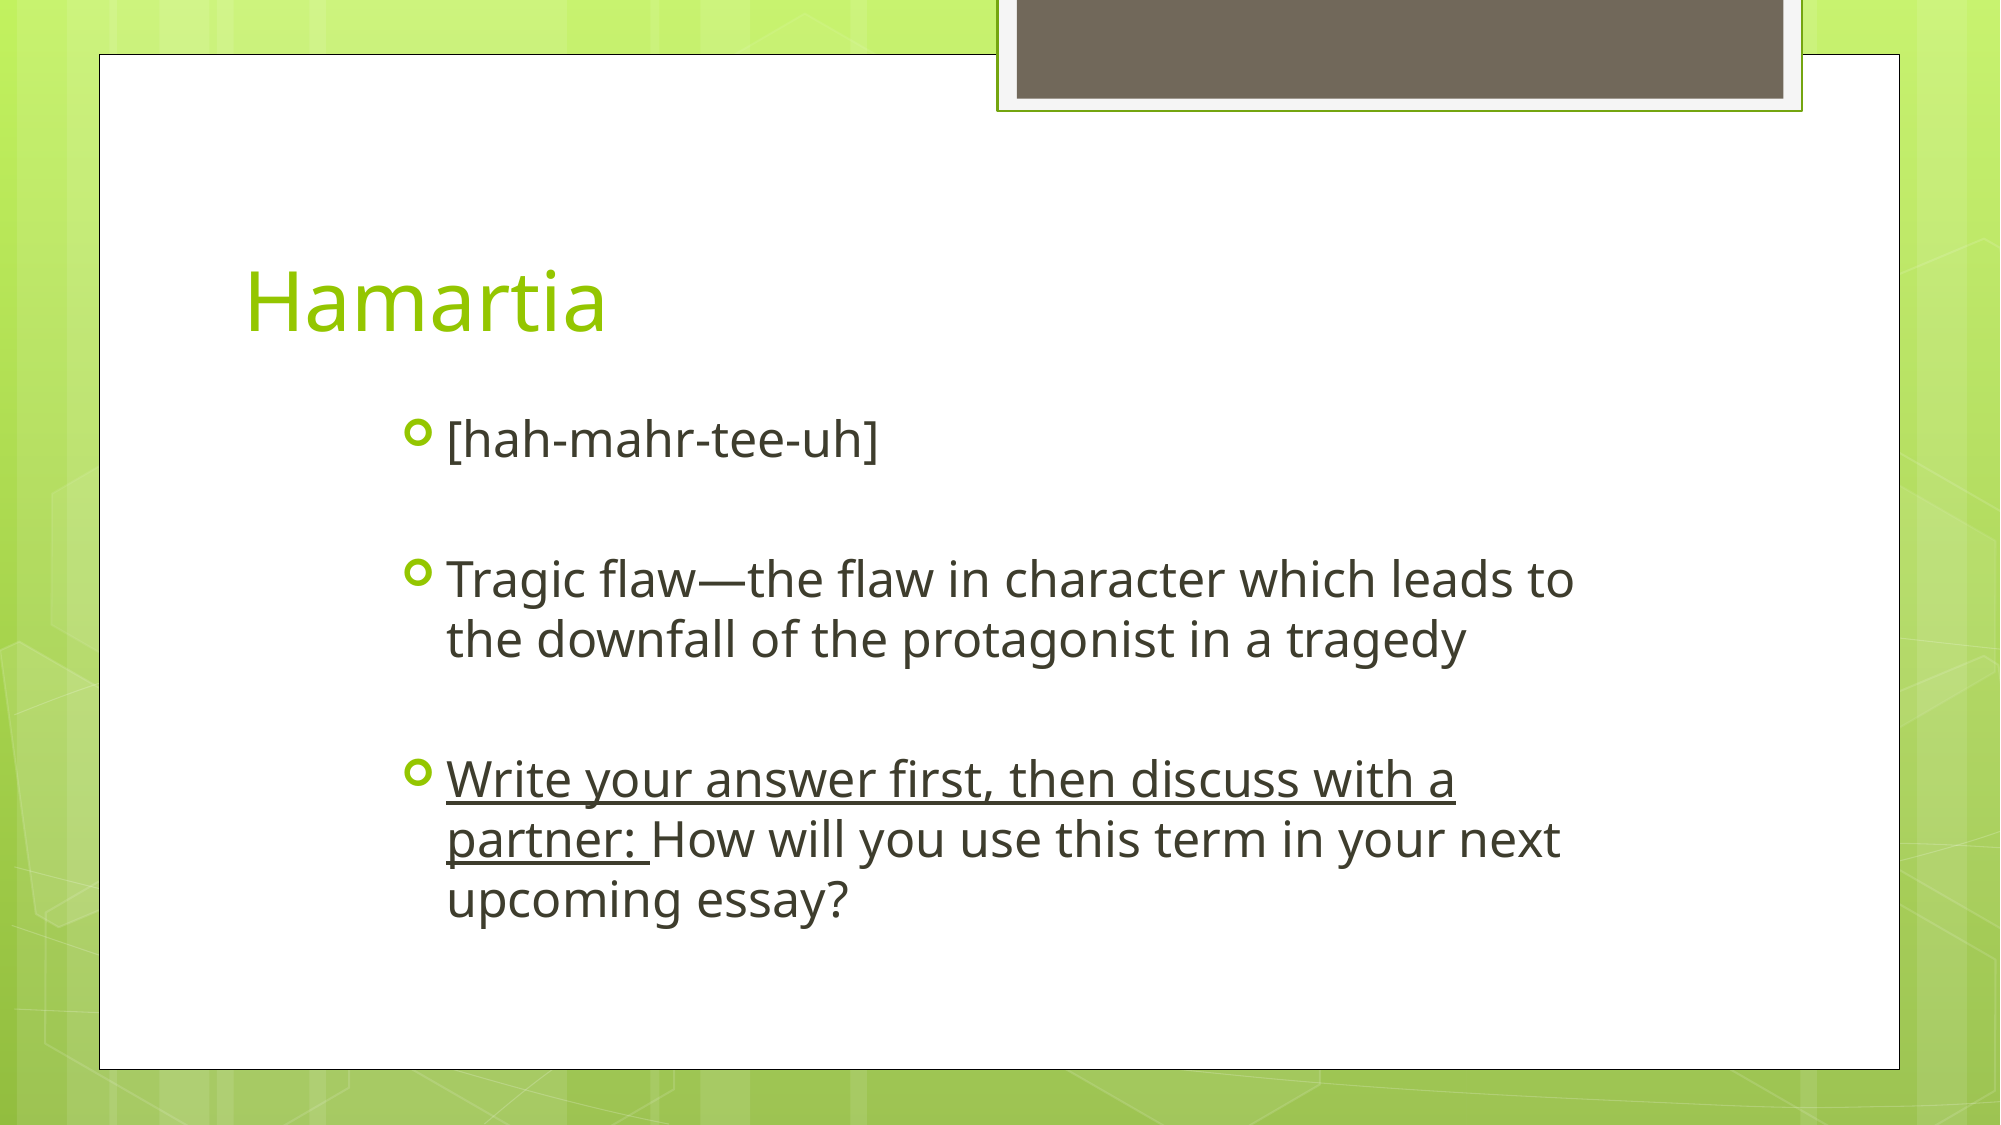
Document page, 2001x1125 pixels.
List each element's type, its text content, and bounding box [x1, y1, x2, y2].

title Hamartia [228, 168, 1765, 357]
list [hah-mahr-tee-uh] Tragic flaw—the flaw in character which leads to the downfall of the protagonist in a tragedy Write your answer first, then discuss with a partner: How will you use this term in your next upcoming essay? [375, 399, 1629, 1032]
